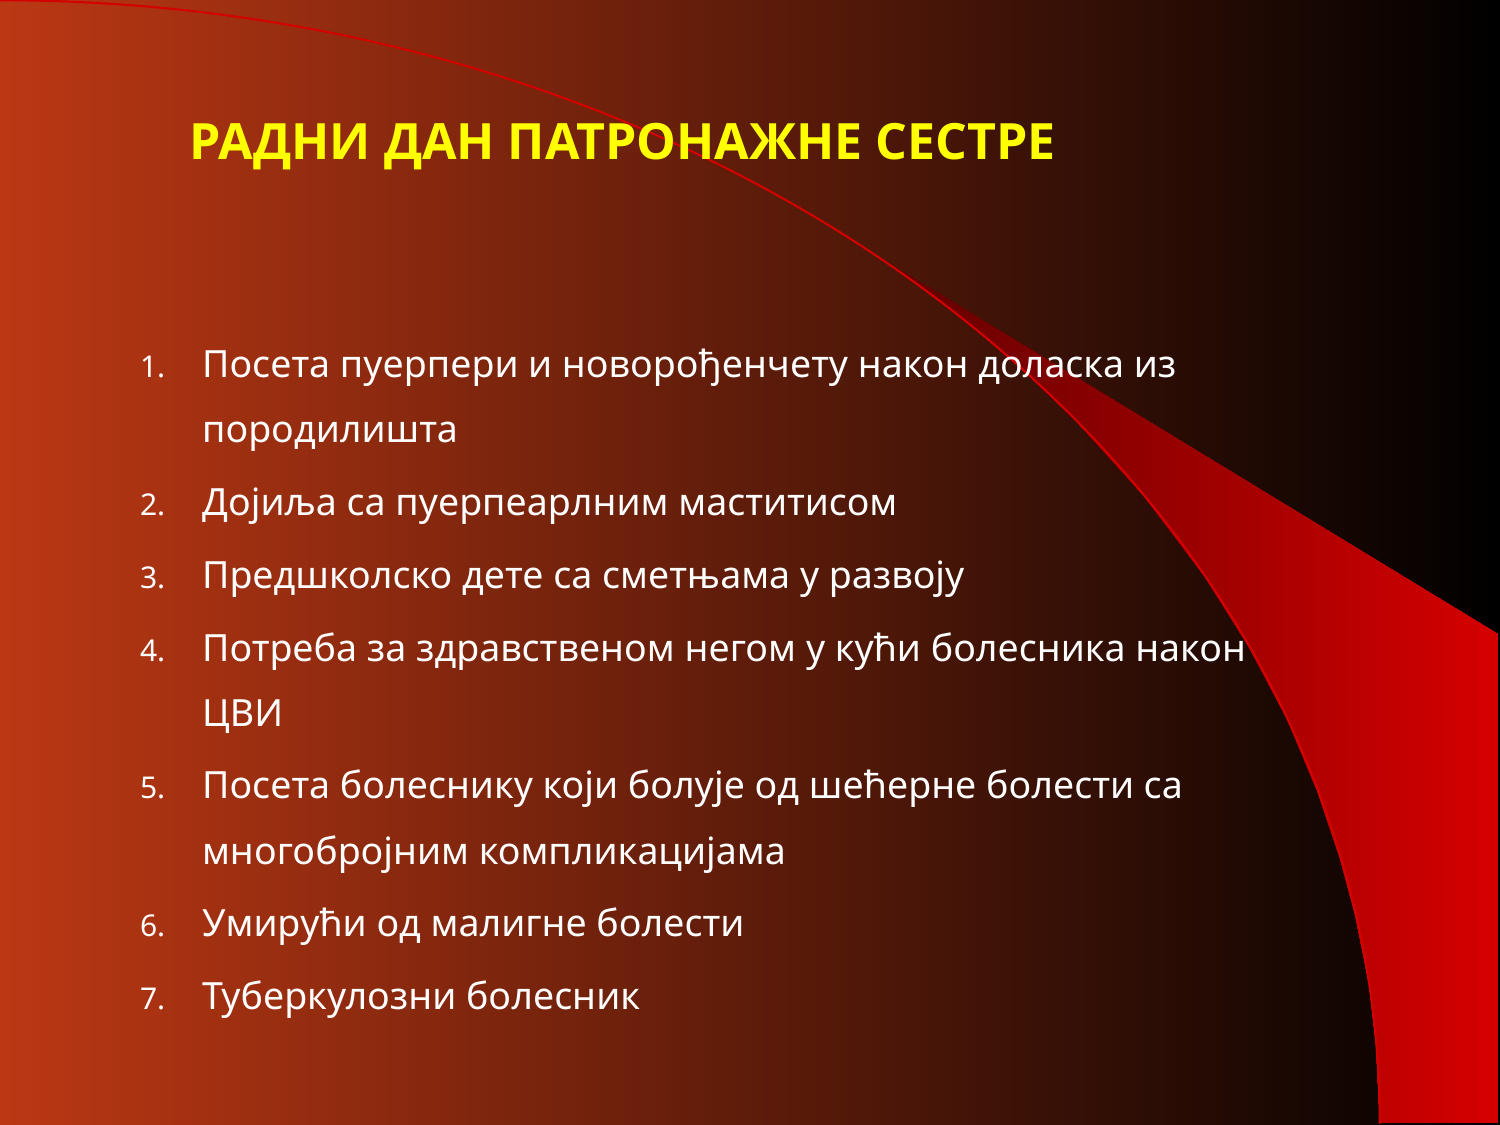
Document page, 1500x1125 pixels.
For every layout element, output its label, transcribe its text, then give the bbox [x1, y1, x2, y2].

title РАДНИ ДАН ПАТРОНАЖНЕ СЕСТРЕ [174, 99, 1251, 181]
list Посета пуерпери и новорођенчету након доласка из породилишта Дојиља са пуерпеарлним маститисом Предшколско дете са сметњама у развоју Потреба за здравственом негом у кући болесника након ЦВИ Посета болеснику који болује од шећерне болести са многобројним компликацијама Умирући од малигне болести Туберкулозни болесник [125, 312, 1288, 1050]
